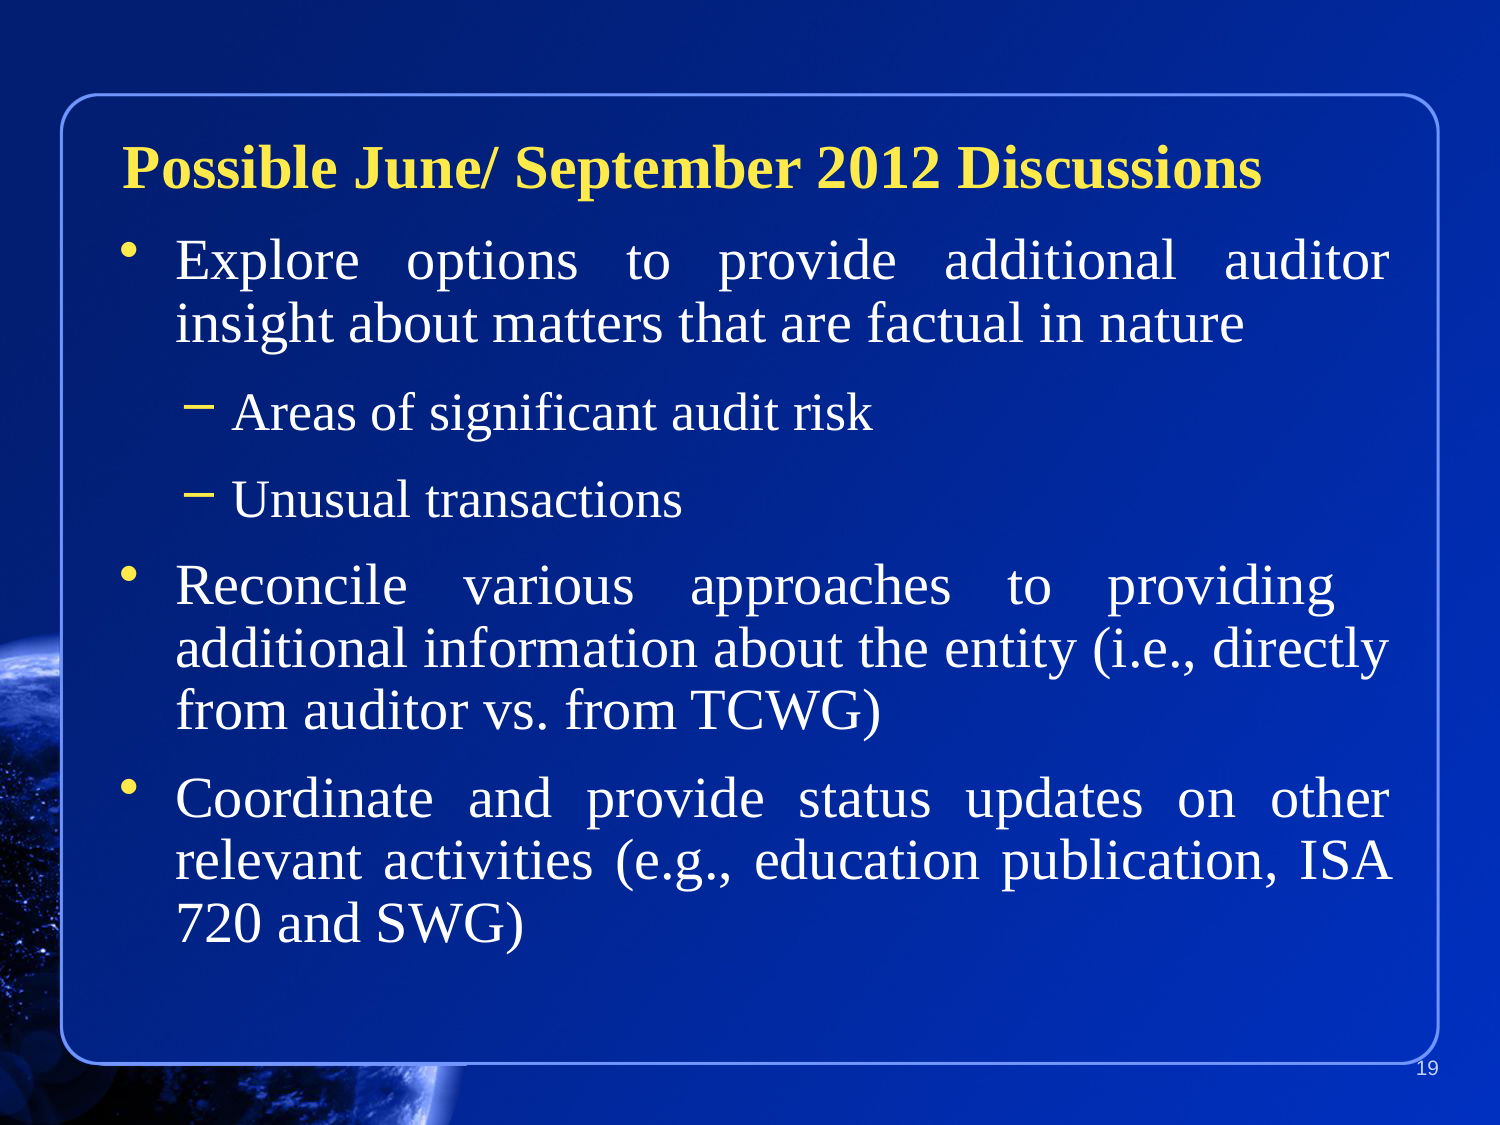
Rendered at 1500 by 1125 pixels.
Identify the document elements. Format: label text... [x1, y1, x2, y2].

picture [0, 0, 1500, 1125]
slide_number 19 [1103, 1046, 1455, 1125]
list Possible June/ September 2012 Discussions [107, 118, 1411, 215]
list Explore options to provide additional auditor insight about matters that are factual in nature Areas of significant audit risk Unusual transactions Reconcile various approaches to providing additional information about the entity (i.e., directly from auditor vs. from TCWG) Coordinate and provide status updates on other relevant activities (e.g., education publication, ISA 720 and SWG) [103, 221, 1407, 1038]
